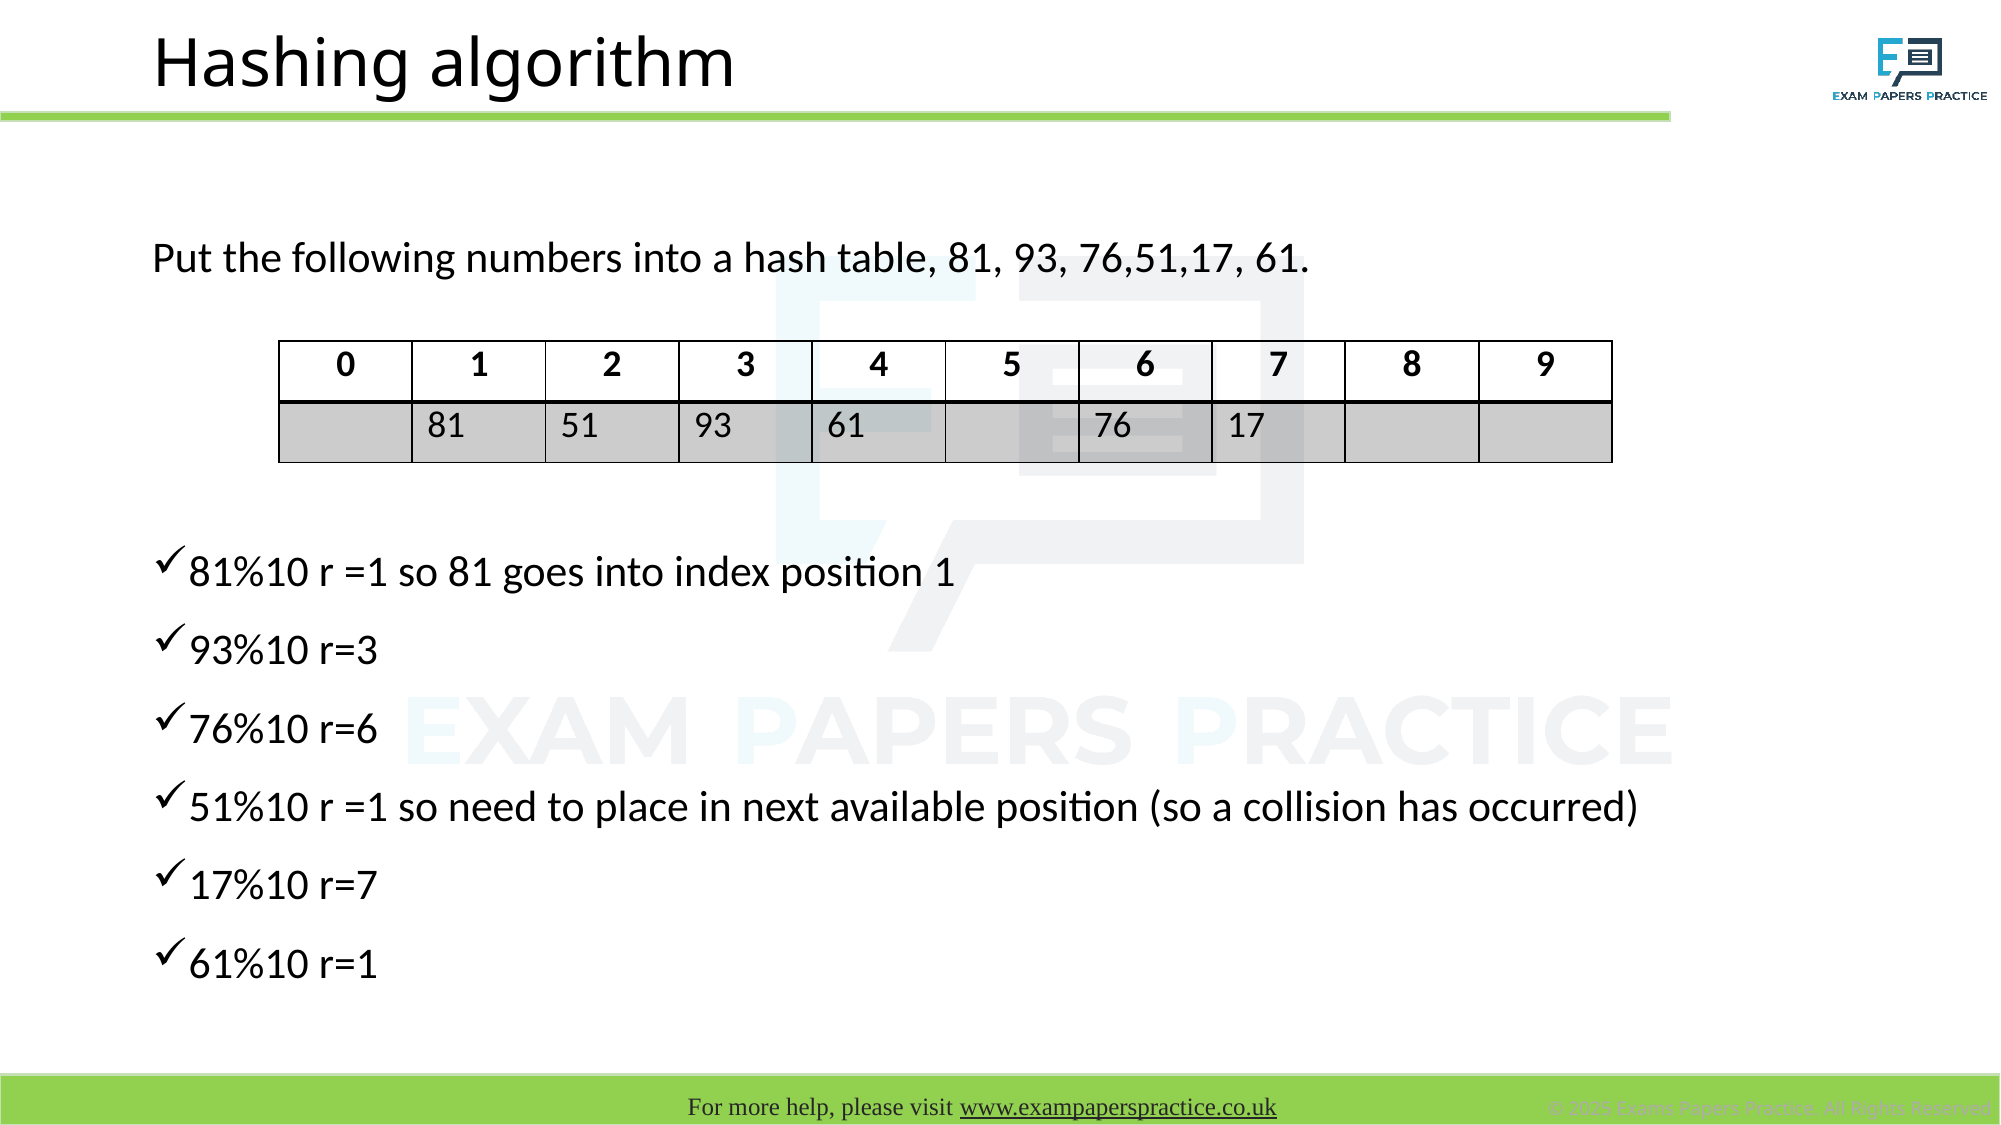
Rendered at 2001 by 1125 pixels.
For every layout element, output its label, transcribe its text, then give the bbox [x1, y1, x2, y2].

table_cell [946, 404, 1078, 462]
table_header 6 [1080, 342, 1211, 400]
table_header 5 [946, 342, 1078, 400]
table_cell 17 [1213, 404, 1344, 462]
table_cell [1480, 404, 1611, 462]
table_cell [280, 404, 411, 462]
list Put the following numbers into a hash table, 81, 93, 76,51,17, 61. 81%10 r =1 so 81 goes into index position 1 93%10 r=3 76%10 r=6 51%10 r =1 so need to place in next available position (so a collision has occurred) 17%10 r=7 61%10 r=1 [137, 211, 1863, 997]
table_header 2 [546, 342, 678, 400]
table_header 4 [813, 342, 945, 400]
table_cell 93 [680, 404, 811, 462]
table_header 8 [1346, 342, 1478, 400]
table_cell 61 [813, 404, 945, 462]
table_header 1 [413, 342, 545, 400]
table_cell 76 [1080, 404, 1211, 462]
table_header 3 [680, 342, 811, 400]
table_header 7 [1213, 342, 1344, 400]
table_header 9 [1480, 342, 1611, 400]
table_cell [1346, 404, 1478, 462]
title Hashing algorithm [137, 59, 1863, 70]
table_cell 51 [546, 404, 678, 462]
table_header 0 [280, 342, 411, 400]
table_cell 81 [413, 404, 545, 462]
